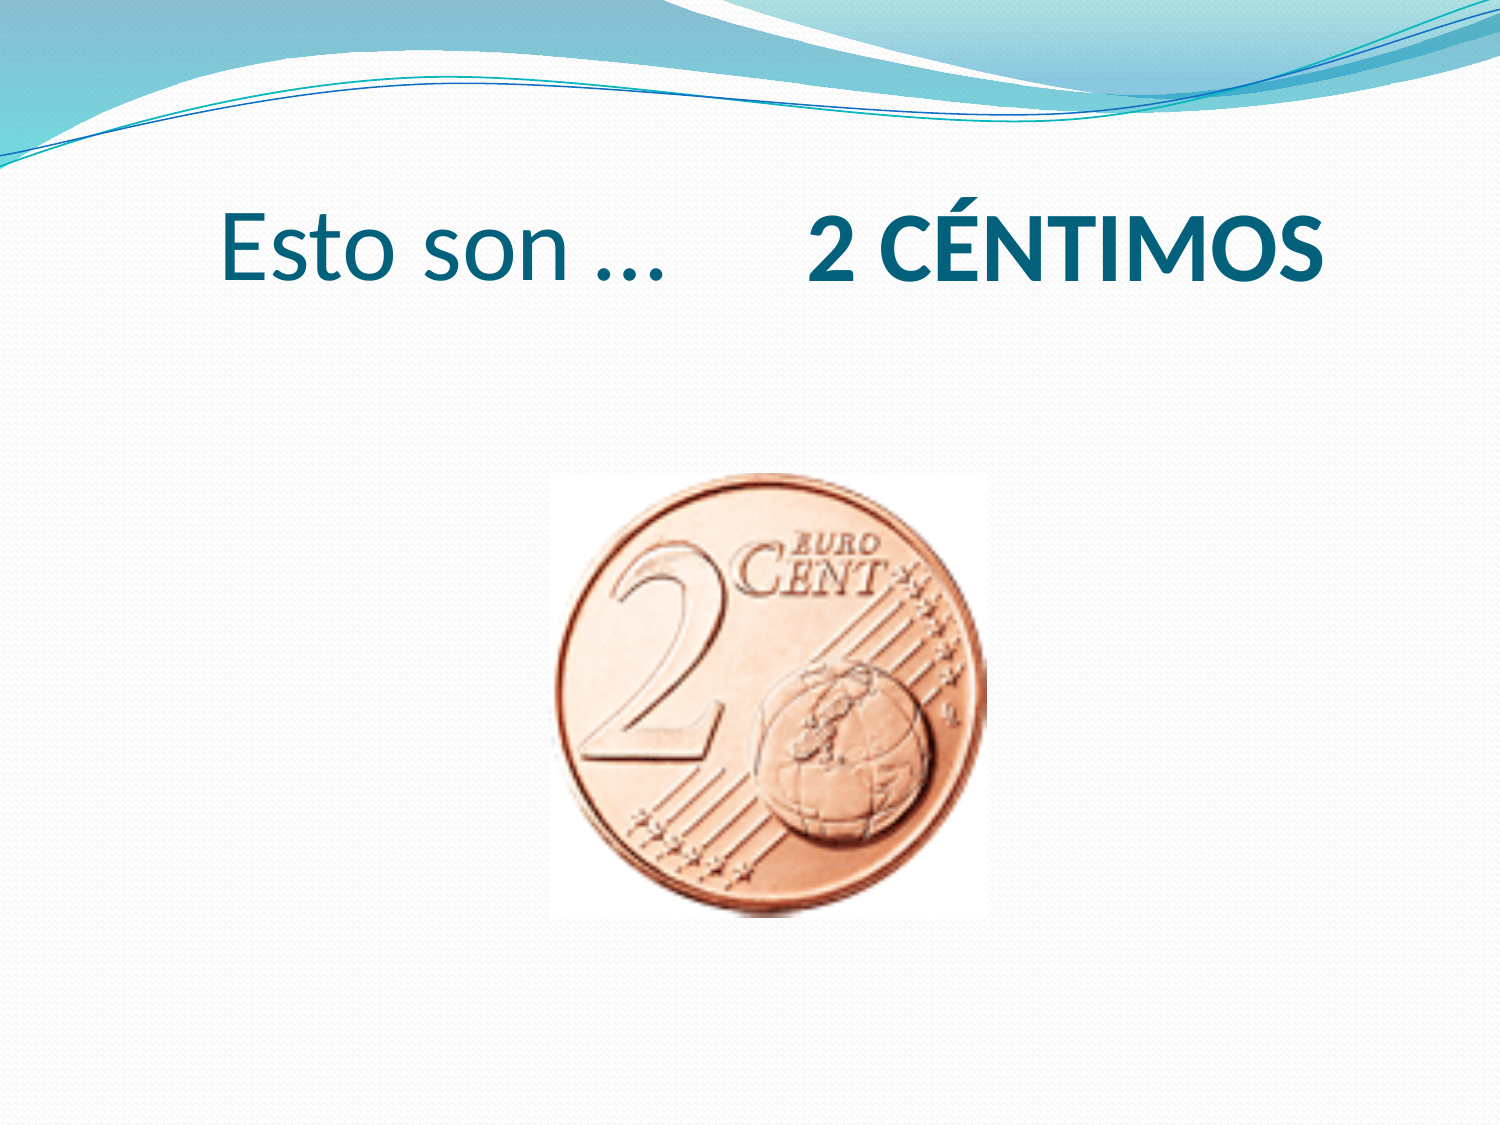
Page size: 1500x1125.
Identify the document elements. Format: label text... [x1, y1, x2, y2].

title Esto son … [218, 113, 761, 302]
text_box 2 CÉNTIMOS [761, 113, 1424, 302]
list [548, 473, 987, 918]
